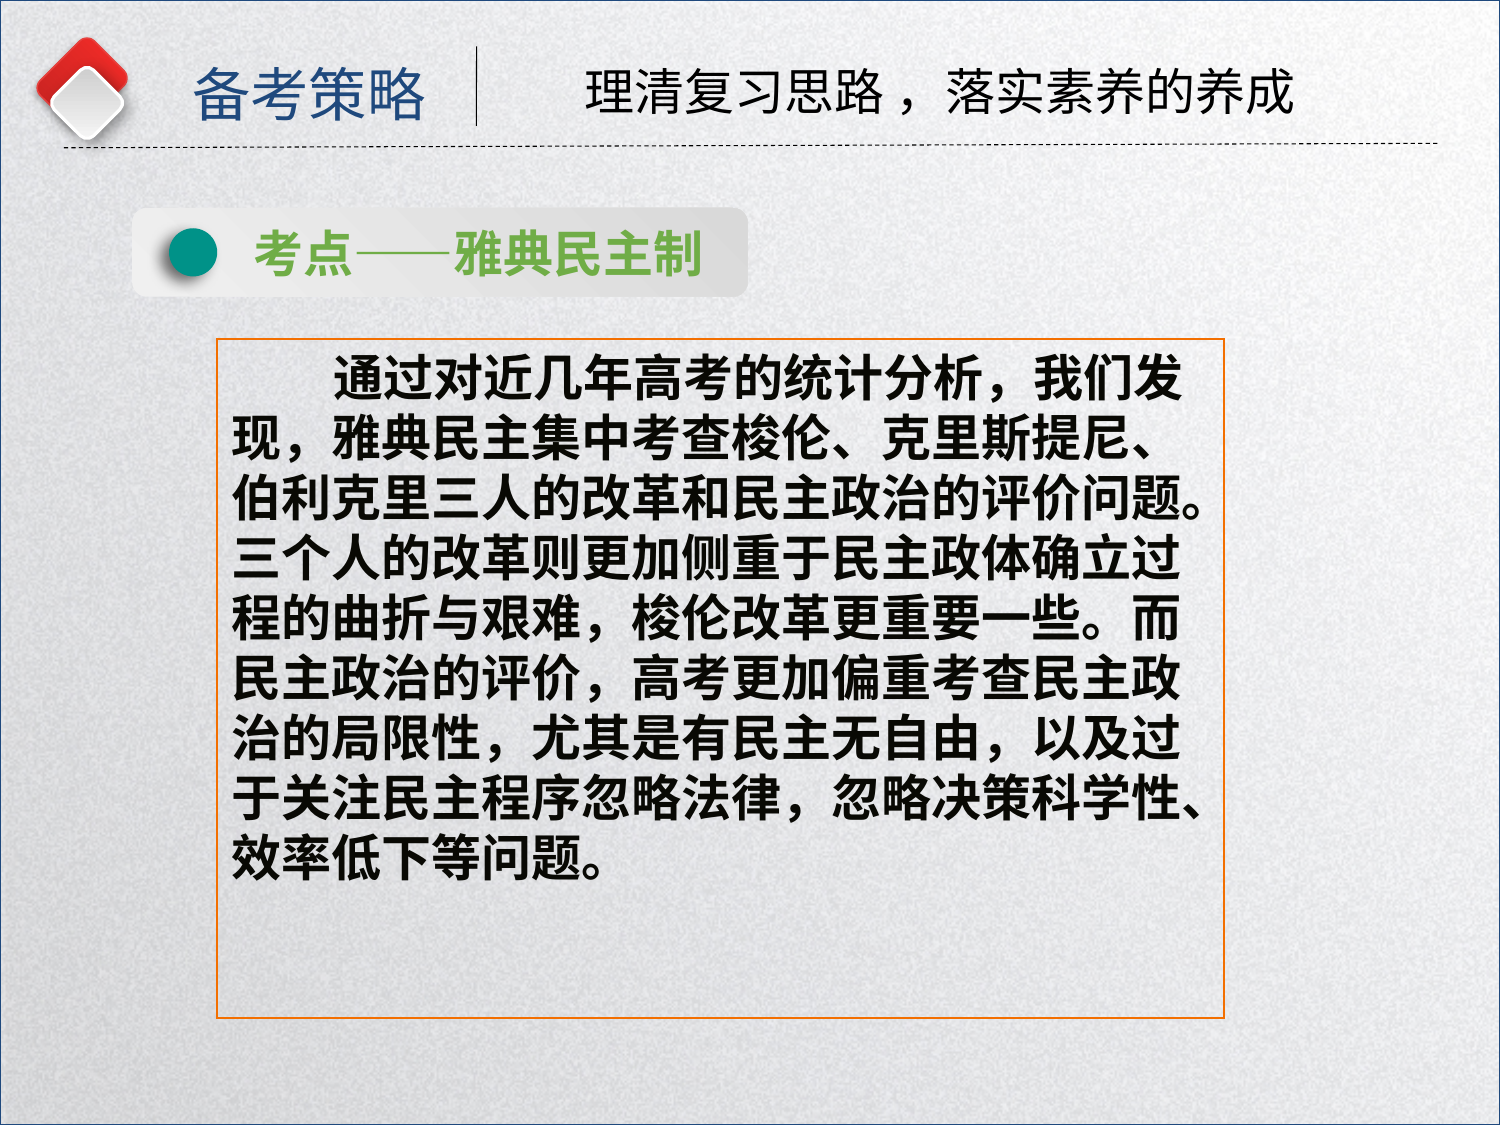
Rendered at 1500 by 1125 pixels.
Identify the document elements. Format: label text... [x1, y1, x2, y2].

picture [1, 1, 1499, 1124]
text_box 理清复习思路 ，落实素养的养成 [569, 53, 1311, 129]
text_box [51, 67, 123, 139]
text_box [37, 38, 127, 104]
text_box 通过对近几年高考的统计分析，我们发现，雅典民主集中考查梭伦、克里斯提尼、伯利克里三人的改革和民主政治的评价问题。三个人的改革则更加侧重于民主政体确立过程的曲折与艰难，梭伦改革更重要一些。而民主政治的评价，高考更加偏重考查民主政治的局限性，尤其是有民主无自由，以及过于关注民主程序忽略法律，忽略决策科学性、效率低下等问题。 [216, 338, 1225, 1019]
text_box [167, 227, 219, 278]
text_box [63, 143, 1439, 148]
text_box 考点——雅典民主制 [131, 206, 749, 298]
text_box 备考策略 [143, 50, 475, 136]
